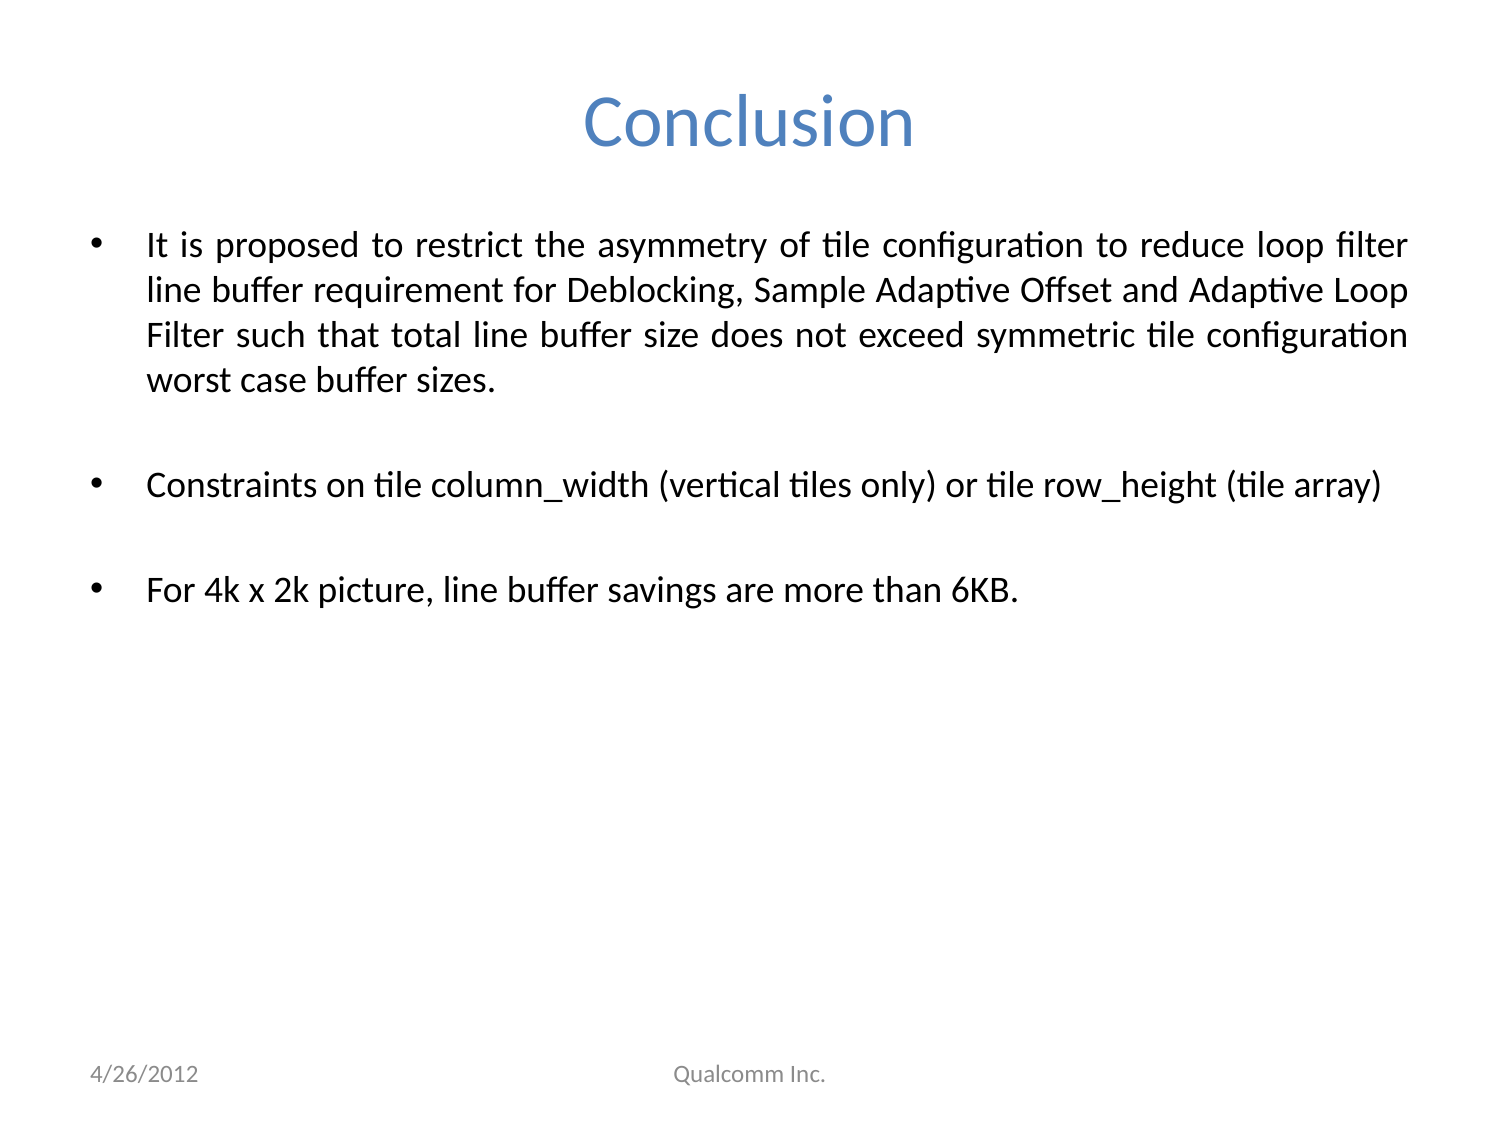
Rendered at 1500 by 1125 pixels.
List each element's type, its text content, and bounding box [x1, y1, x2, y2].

footer Qualcomm Inc. [512, 1042, 988, 1103]
title Conclusion [75, 45, 1425, 188]
list It is proposed to restrict the asymmetry of tile configuration to reduce loop filter line buffer requirement for Deblocking, Sample Adaptive Offset and Adaptive Loop Filter such that total line buffer size does not exceed symmetric tile configuration worst case buffer sizes. Constraints on tile column_width (vertical tiles only) or tile row_height (tile array) For 4k x 2k picture, line buffer savings are more than 6KB. [75, 212, 1425, 1005]
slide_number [75, 1042, 425, 1103]
